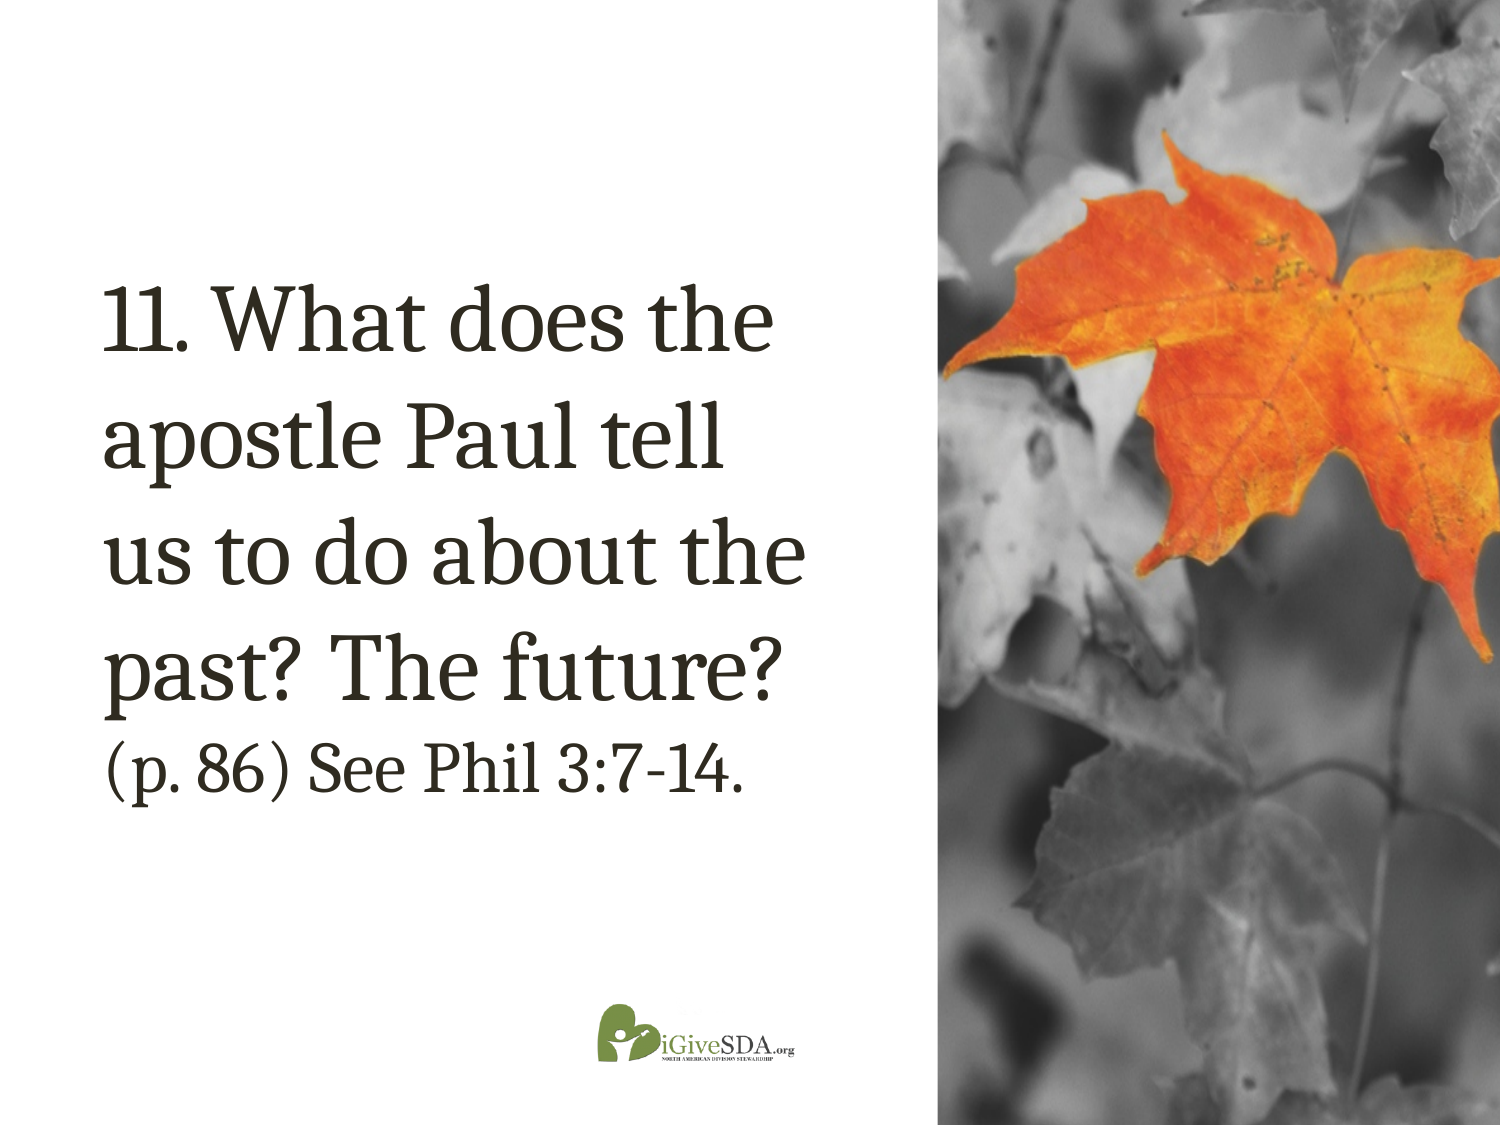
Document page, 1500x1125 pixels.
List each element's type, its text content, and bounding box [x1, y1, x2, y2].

picture [580, 989, 804, 1077]
picture [937, 0, 1500, 1125]
title 11. What does the apostle Paul tell us to do about the past? The future? (p. 86) See Phil 3:7-14. [87, 187, 850, 875]
